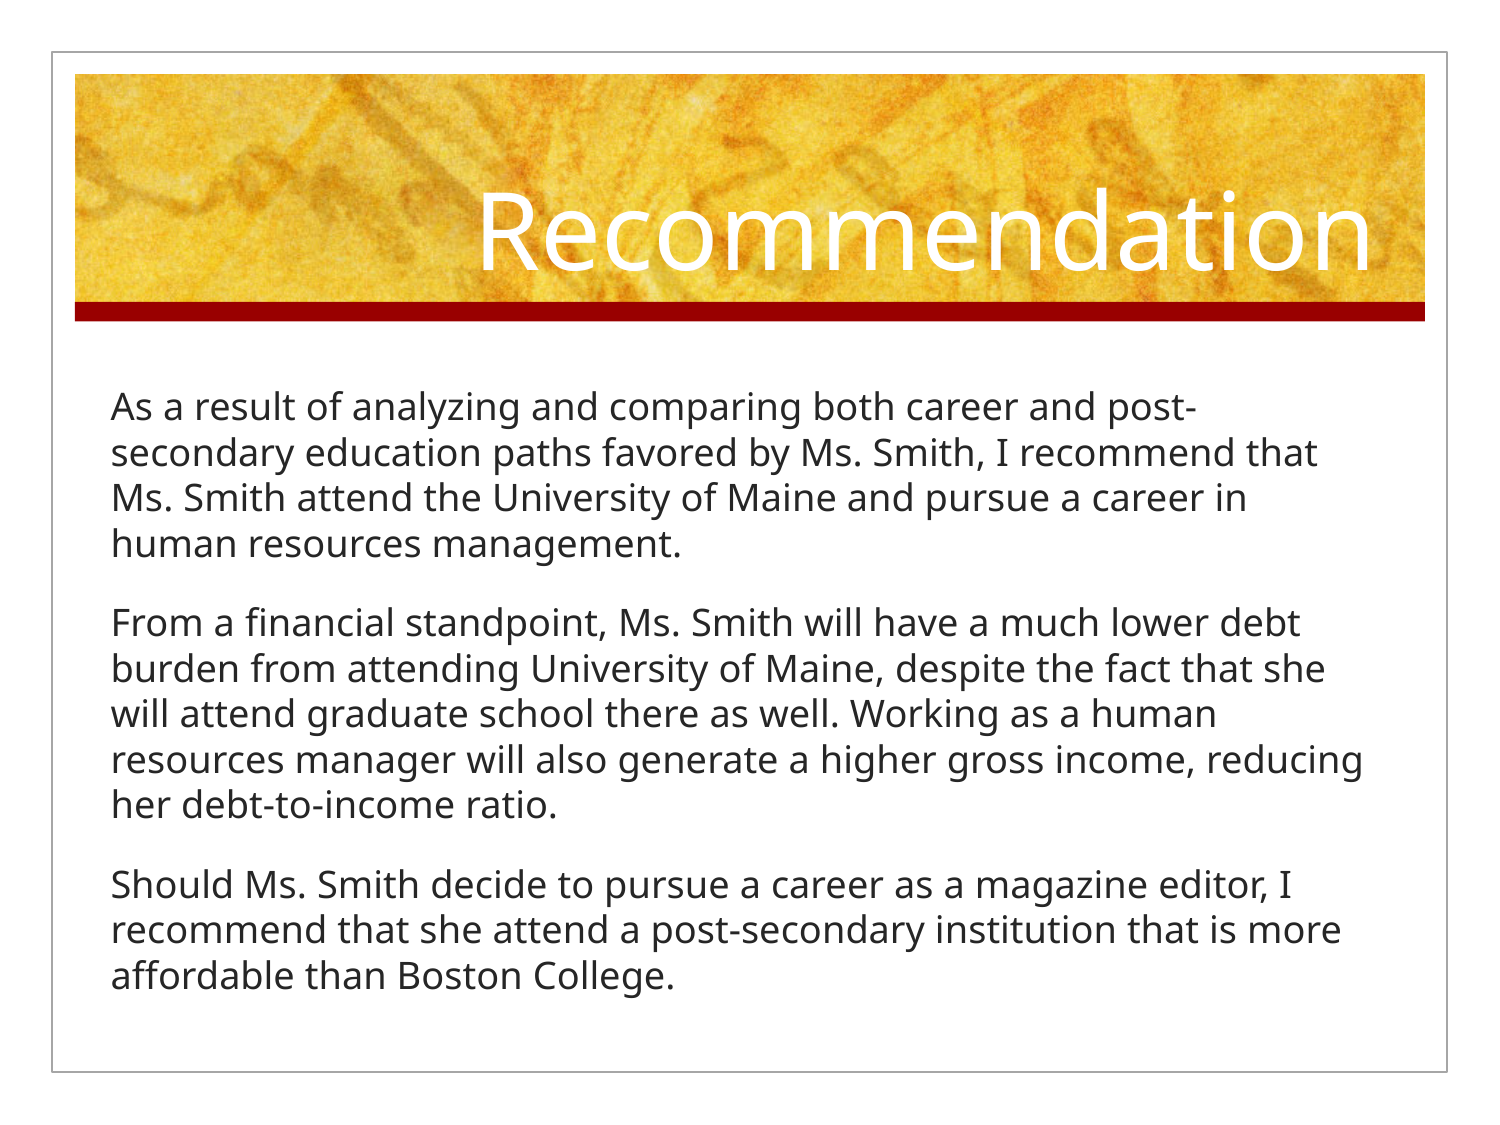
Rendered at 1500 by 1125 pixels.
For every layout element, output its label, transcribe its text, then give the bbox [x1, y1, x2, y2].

list As a result of analyzing and comparing both career and post-secondary education paths favored by Ms. Smith, I recommend that Ms. Smith attend the University of Maine and pursue a career in human resources management. From a financial standpoint, Ms. Smith will have a much lower debt burden from attending University of Maine, despite the fact that she will attend graduate school there as well. Working as a human resources manager will also generate a higher gross income, reducing her debt-to-income ratio. Should Ms. Smith decide to pursue a career as a magazine editor, I recommend that she attend a post-secondary institution that is more affordable than Boston College. [50, 375, 1392, 1005]
picture [75, 74, 1425, 301]
title Recommendation [108, 74, 1392, 292]
